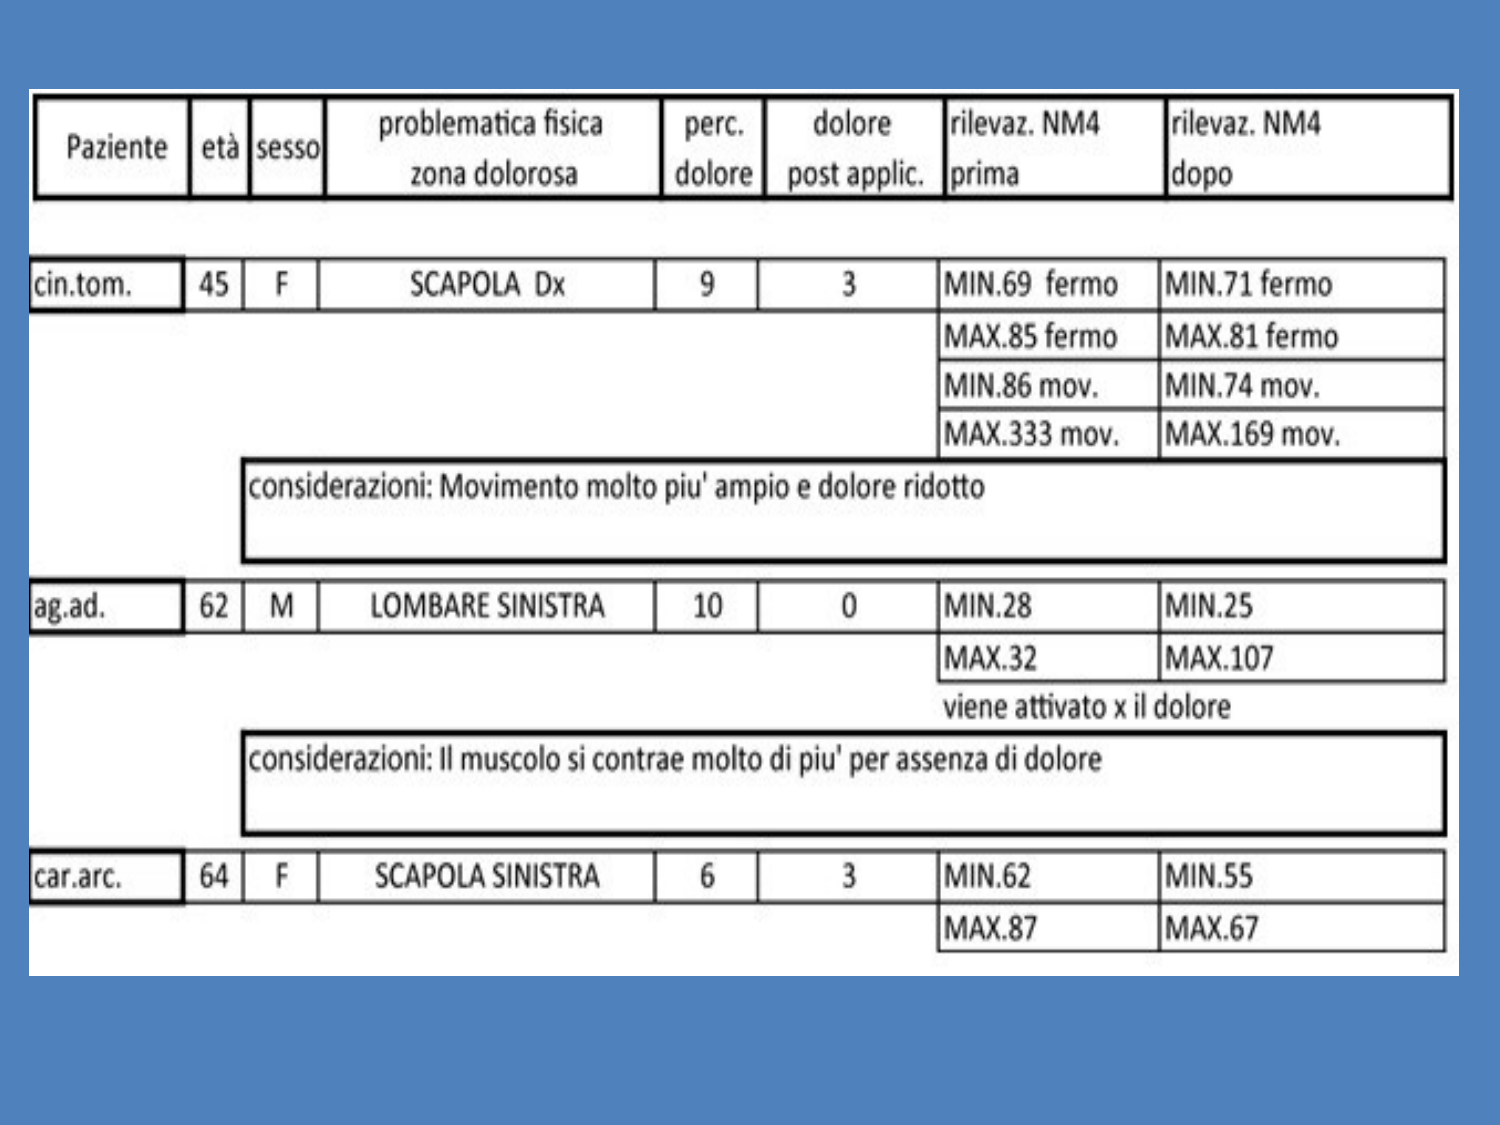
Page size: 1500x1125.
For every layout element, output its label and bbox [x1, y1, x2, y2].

picture [29, 89, 1459, 977]
